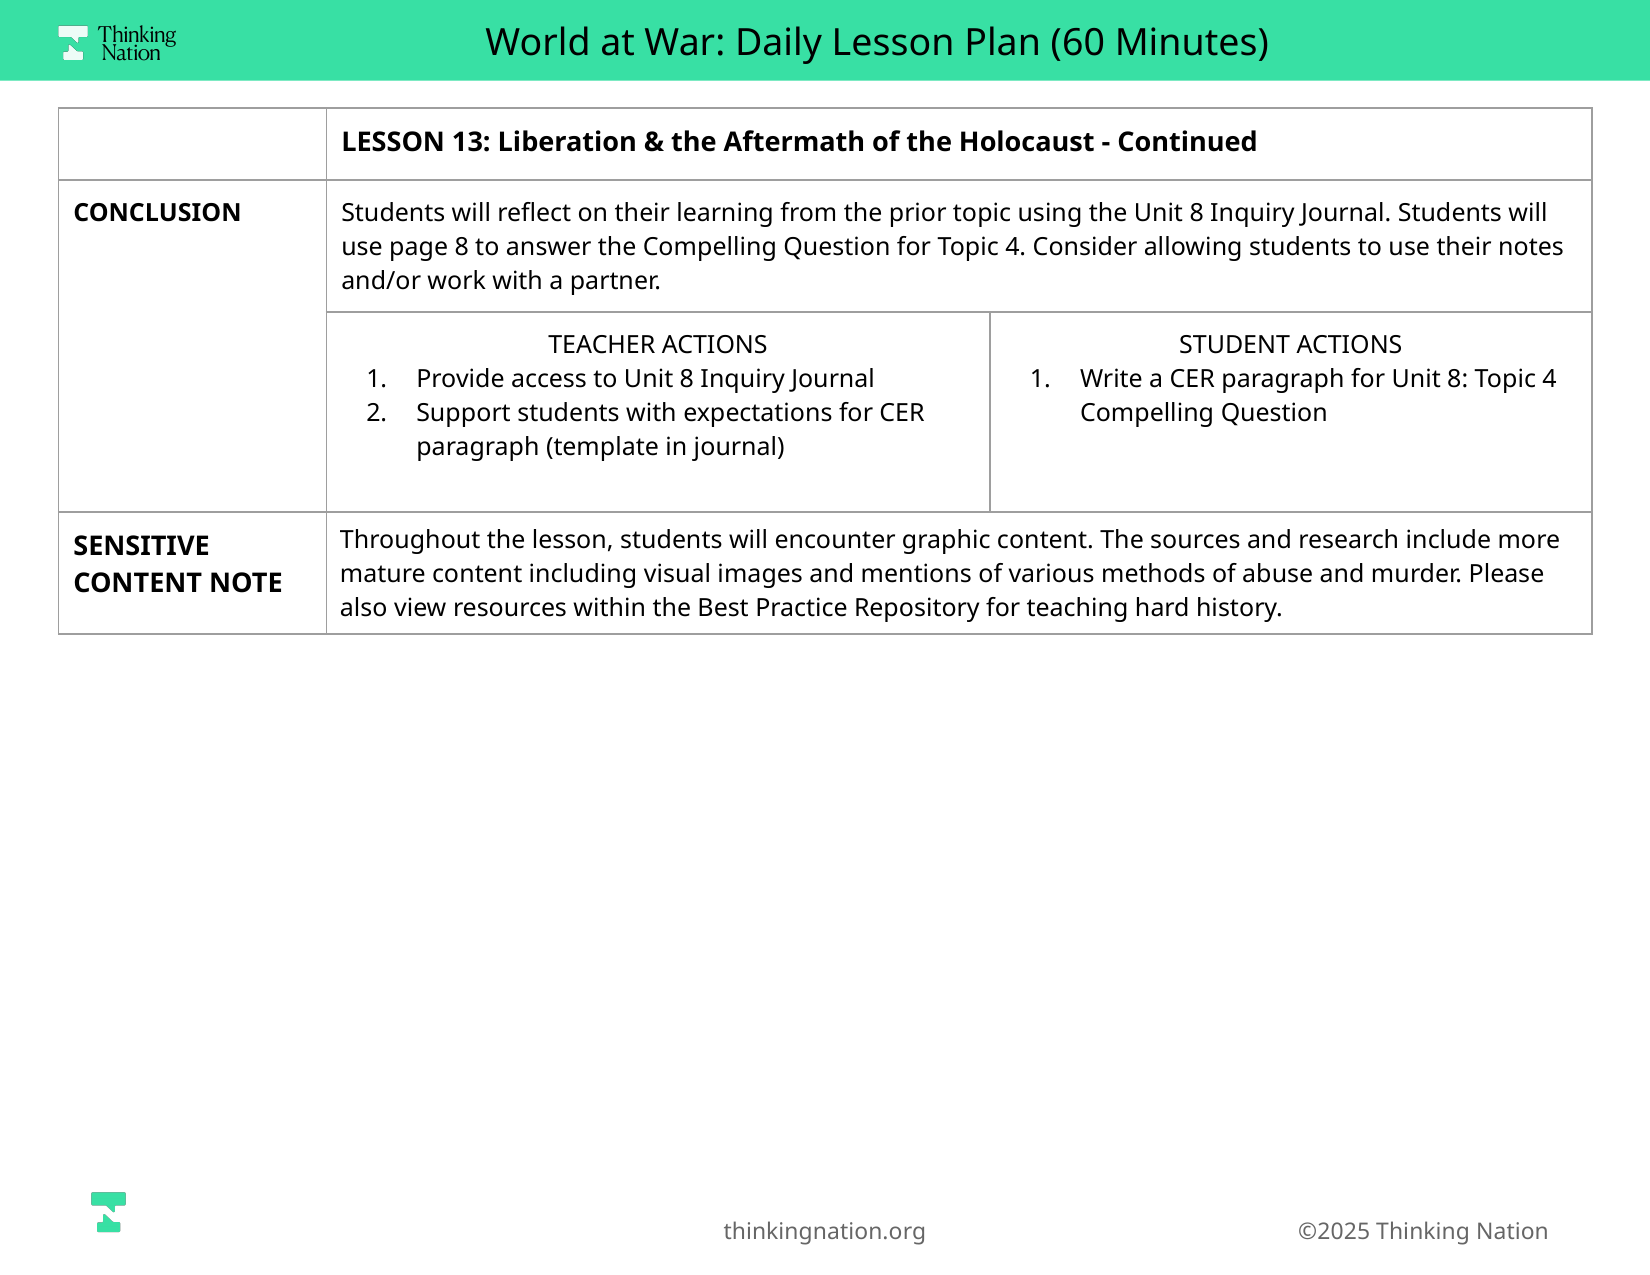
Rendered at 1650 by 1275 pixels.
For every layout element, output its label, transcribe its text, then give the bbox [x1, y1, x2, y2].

table_cell TEACHER ACTIONS Provide access to Unit 8 Inquiry Journal Support students with expectations for CER paragraph (template in journal) [327, 313, 989, 511]
table_cell Throughout the lesson, students will encounter graphic content. The sources and research include more mature content including visual images and mentions of various methods of abuse and murder. Please also view resources within the Best Practice Repository for teaching hard history. [327, 513, 1591, 633]
table_cell STUDENT ACTIONS Write a CER paragraph for Unit 8: Topic 4 Compelling Question [991, 313, 1591, 511]
text_box thinkingnation.org [629, 1200, 1021, 1240]
table_header LESSON 13: Liberation & the Aftermath of the Holocaust - Continued [327, 109, 1591, 179]
text_box World at War: Daily Lesson Plan (60 Minutes) [0, 0, 1650, 81]
table_cell Students will reflect on their learning from the prior topic using the Unit 8 Inquiry Journal. Students will use page 8 to answer the Compelling Question for Topic 4. Consider allowing students to use their notes and/or work with a partner. [327, 181, 1591, 311]
table_cell SENSITIVE CONTENT NOTE [59, 513, 326, 633]
text_box ©2025 Thinking Nation [1174, 1200, 1566, 1240]
table_header [59, 109, 326, 179]
picture [45, 14, 180, 85]
picture [80, 1184, 136, 1240]
table_cell CONCLUSION [59, 181, 326, 511]
